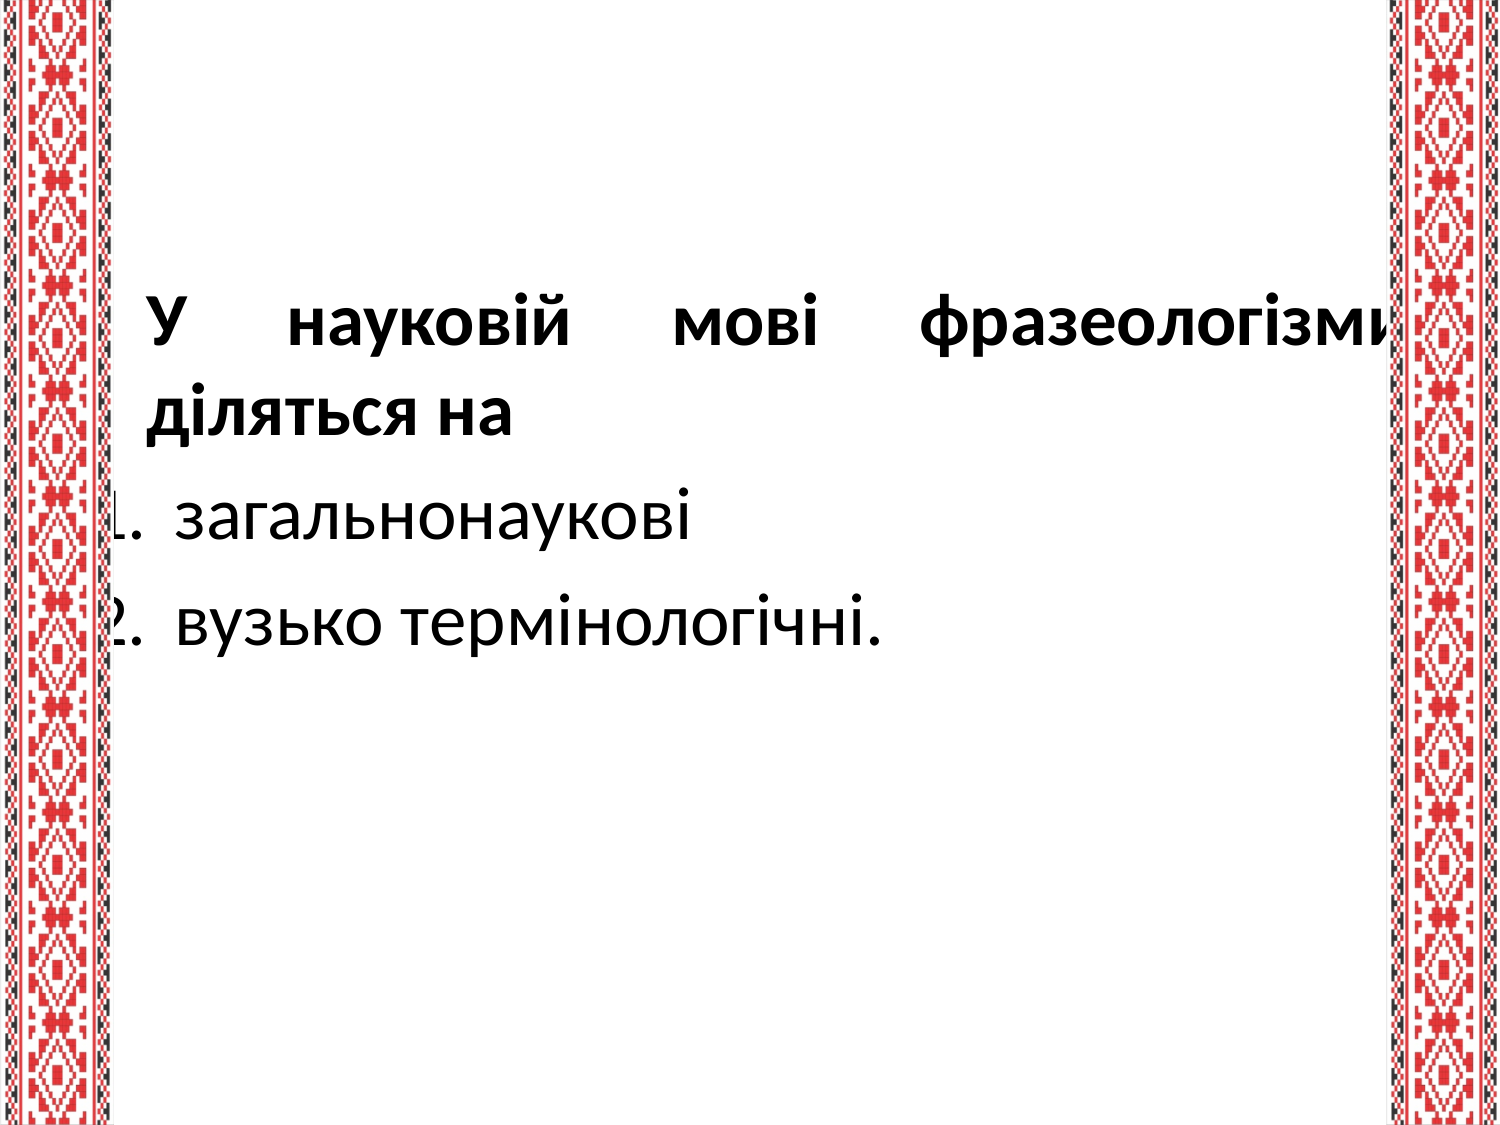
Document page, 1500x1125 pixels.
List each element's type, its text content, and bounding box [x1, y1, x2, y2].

list У науковій мові фразеологізми діляться на загальнонаукові вузько термінологічні. [114, 262, 1386, 1005]
picture [0, 1, 620, 1124]
picture [880, 1, 1500, 1124]
